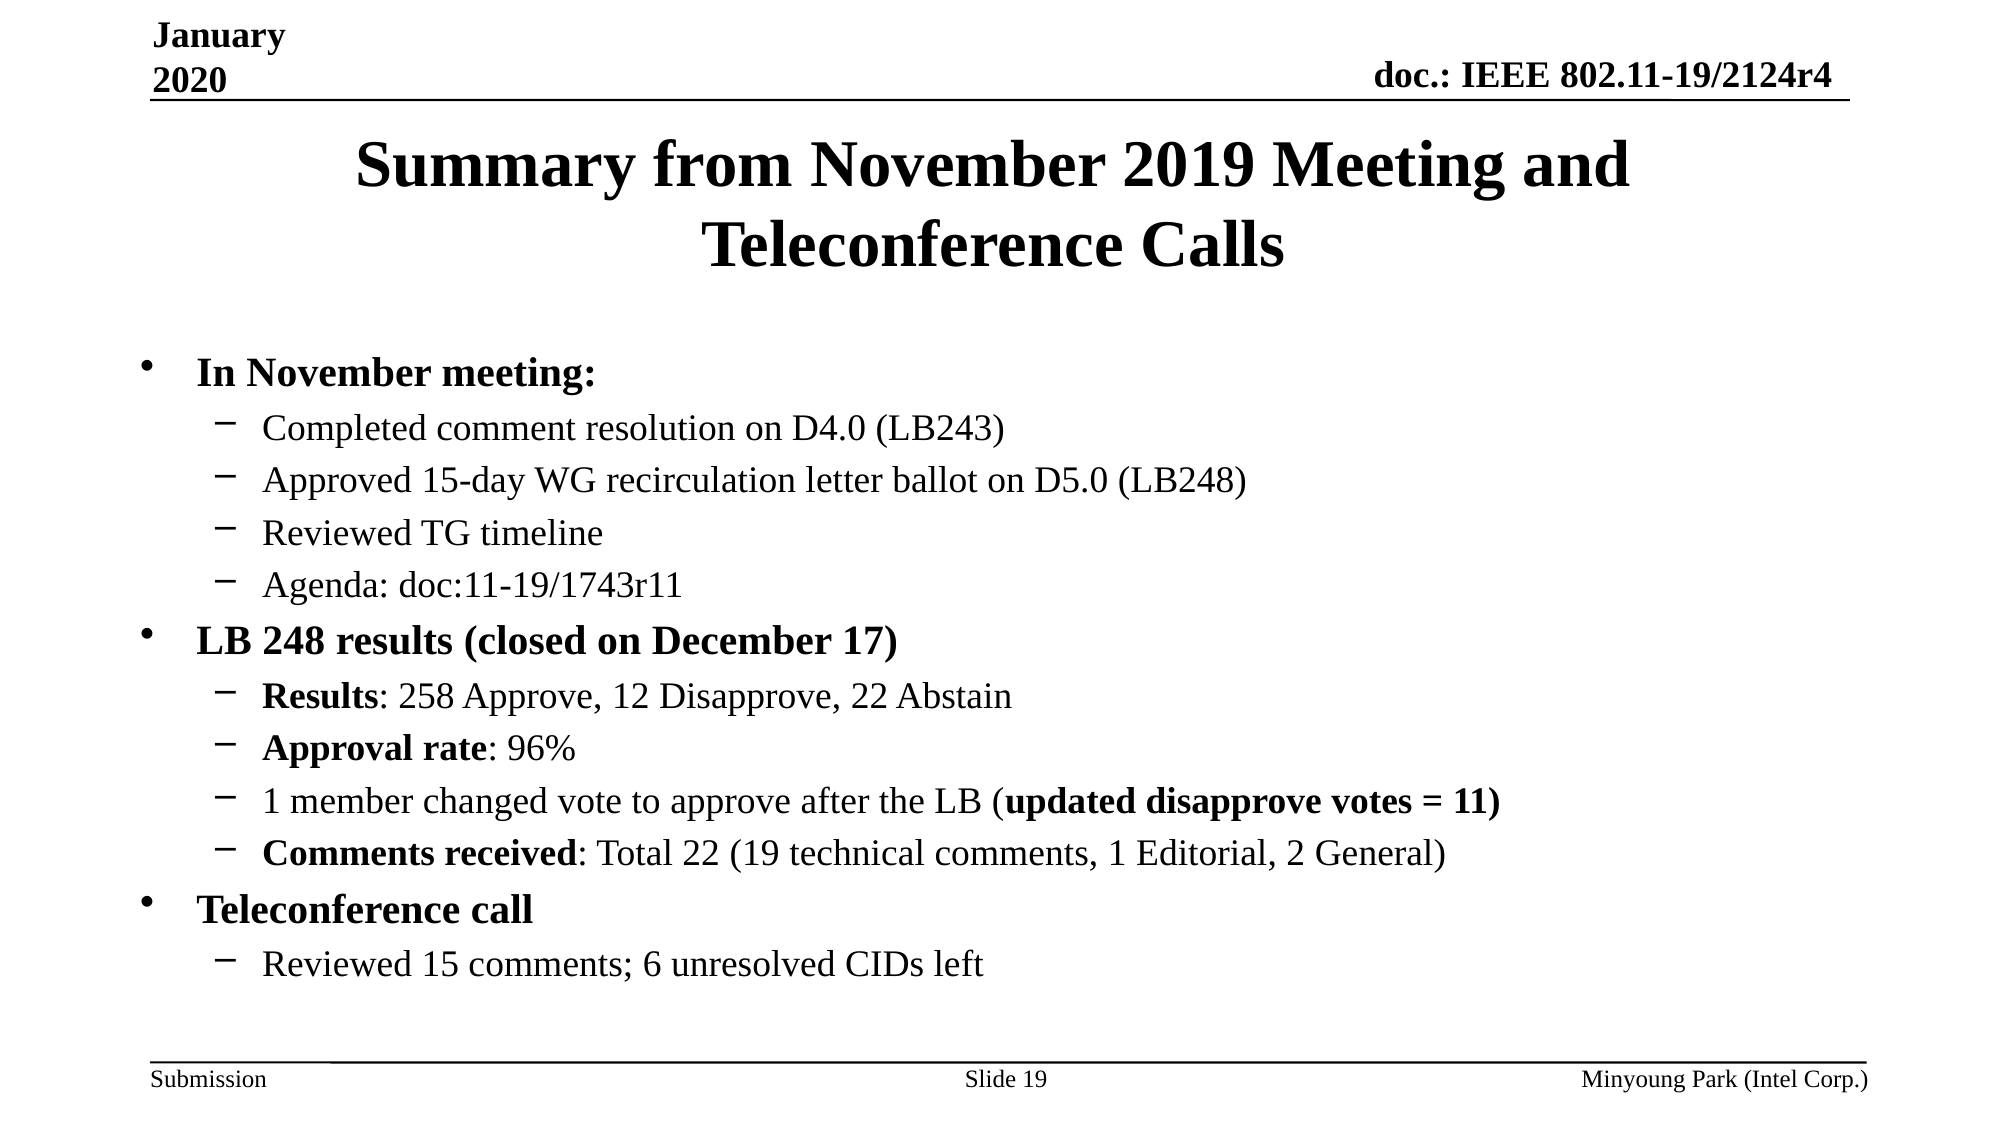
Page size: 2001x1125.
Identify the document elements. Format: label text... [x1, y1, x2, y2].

list In November meeting: Completed comment resolution on D4.0 (LB243) Approved 15-day WG recirculation letter ballot on D5.0 (LB248) Reviewed TG timeline Agenda: doc:11-19/1743r11 LB 248 results (closed on December 17) Results: 258 Approve, 12 Disapprove, 22 Abstain Approval rate: 96% 1 member changed vote to approve after the LB (updated disapprove votes = 11) Comments received: Total 22 (19 technical comments, 1 Editorial, 2 General) Teleconference call Reviewed 15 comments; 6 unresolved CIDs left [125, 337, 1838, 1063]
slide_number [152, 54, 347, 101]
footer Minyoung Park (Intel Corp.) [1266, 1061, 1869, 1093]
title Summary from November 2019 Meeting and Teleconference Calls [225, 112, 1763, 288]
slide_number Slide 19 [964, 1061, 1049, 1093]
